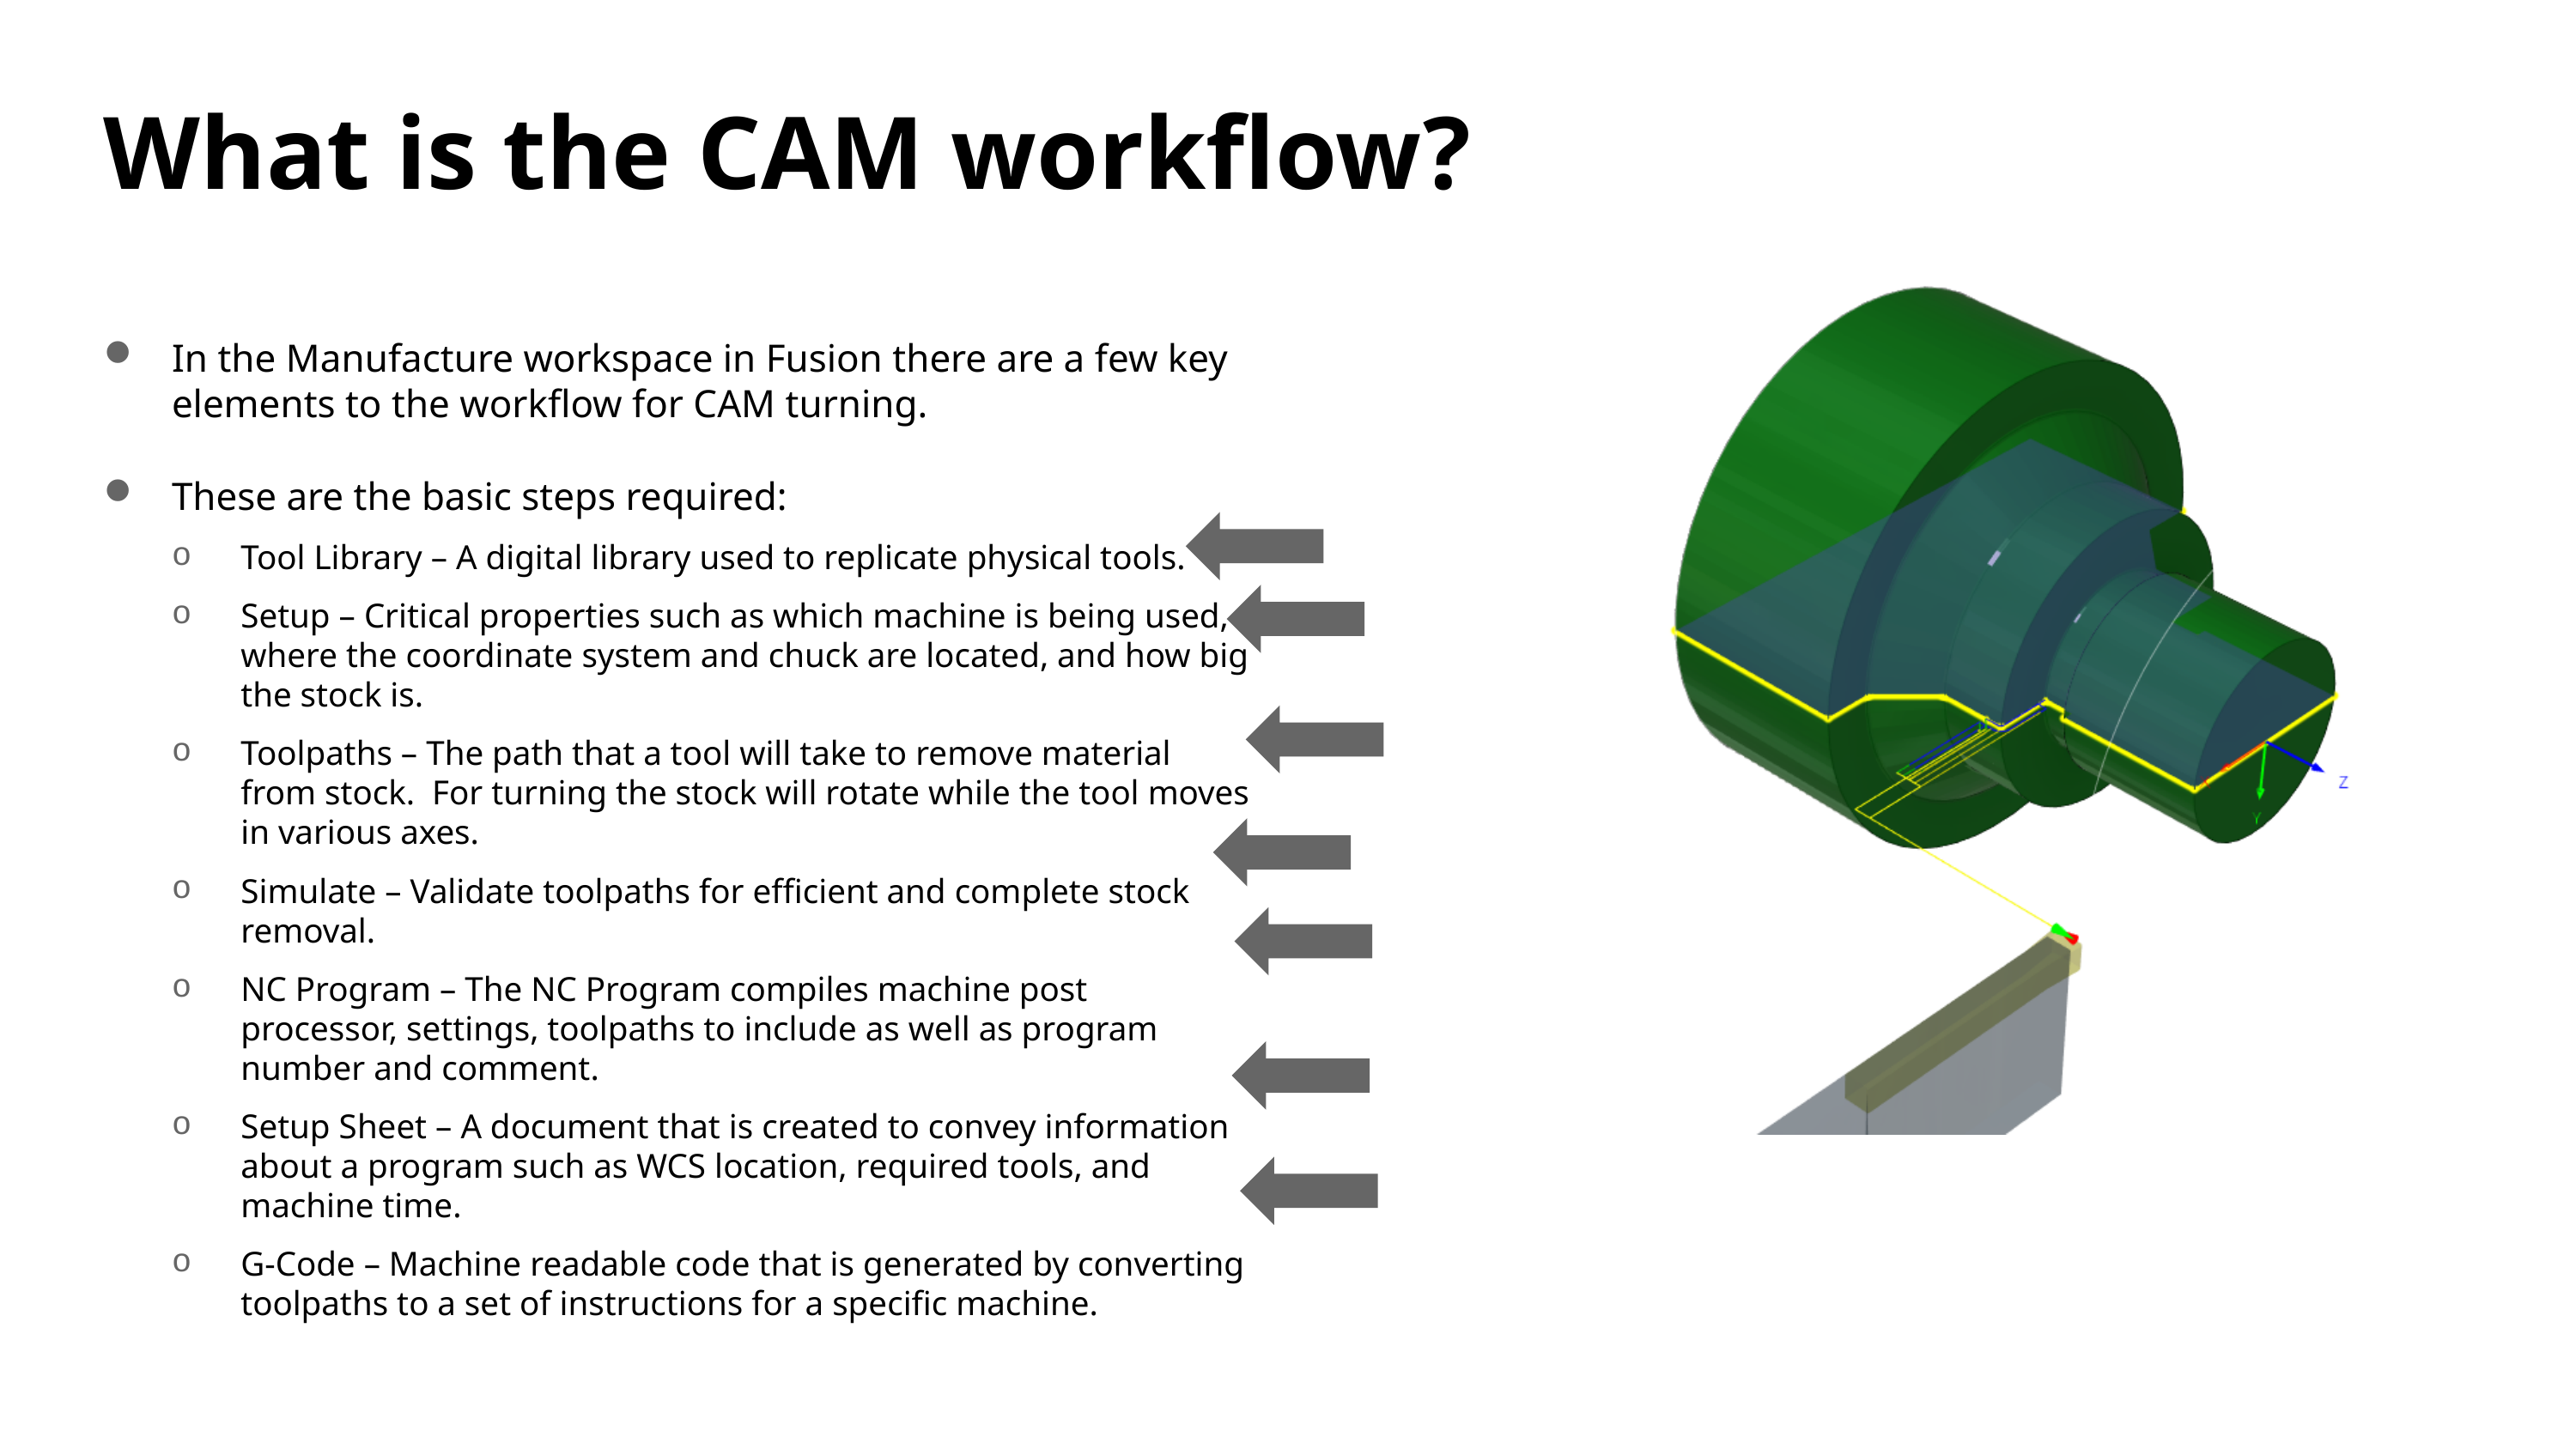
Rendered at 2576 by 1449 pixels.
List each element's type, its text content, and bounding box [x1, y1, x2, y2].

title What is the CAM workflow? [103, 103, 2473, 213]
list In the Manufacture workspace in Fusion there are a few key elements to the workflow for CAM turning. These are the basic steps required: Tool Library – A digital library used to replicate physical tools. Setup – Critical properties such as which machine is being used, where the coordinate system and chuck are located, and how big the stock is. Toolpaths – The path that a tool will take to remove material from stock. For turning the stock will rotate while the tool moves in various axes. Simulate – Validate toolpaths for efficient and complete stock removal. NC Program – The NC Program compiles machine post processor, settings, toolpaths to include as well as program number and comment. Setup Sheet – A document that is created to convey information about a program such as WCS location, required tools, and machine time. G-Code – Machine readable code that is generated by converting toolpaths to a set of instructions for a specific machine. [103, 335, 1251, 1346]
picture [1577, 239, 2412, 1135]
text_box [1244, 703, 1385, 776]
text_box [1233, 905, 1374, 978]
text_box [1238, 1154, 1379, 1228]
text_box [1230, 1039, 1371, 1113]
text_box [1212, 815, 1352, 889]
text_box [1184, 509, 1325, 583]
text_box [1225, 582, 1366, 656]
